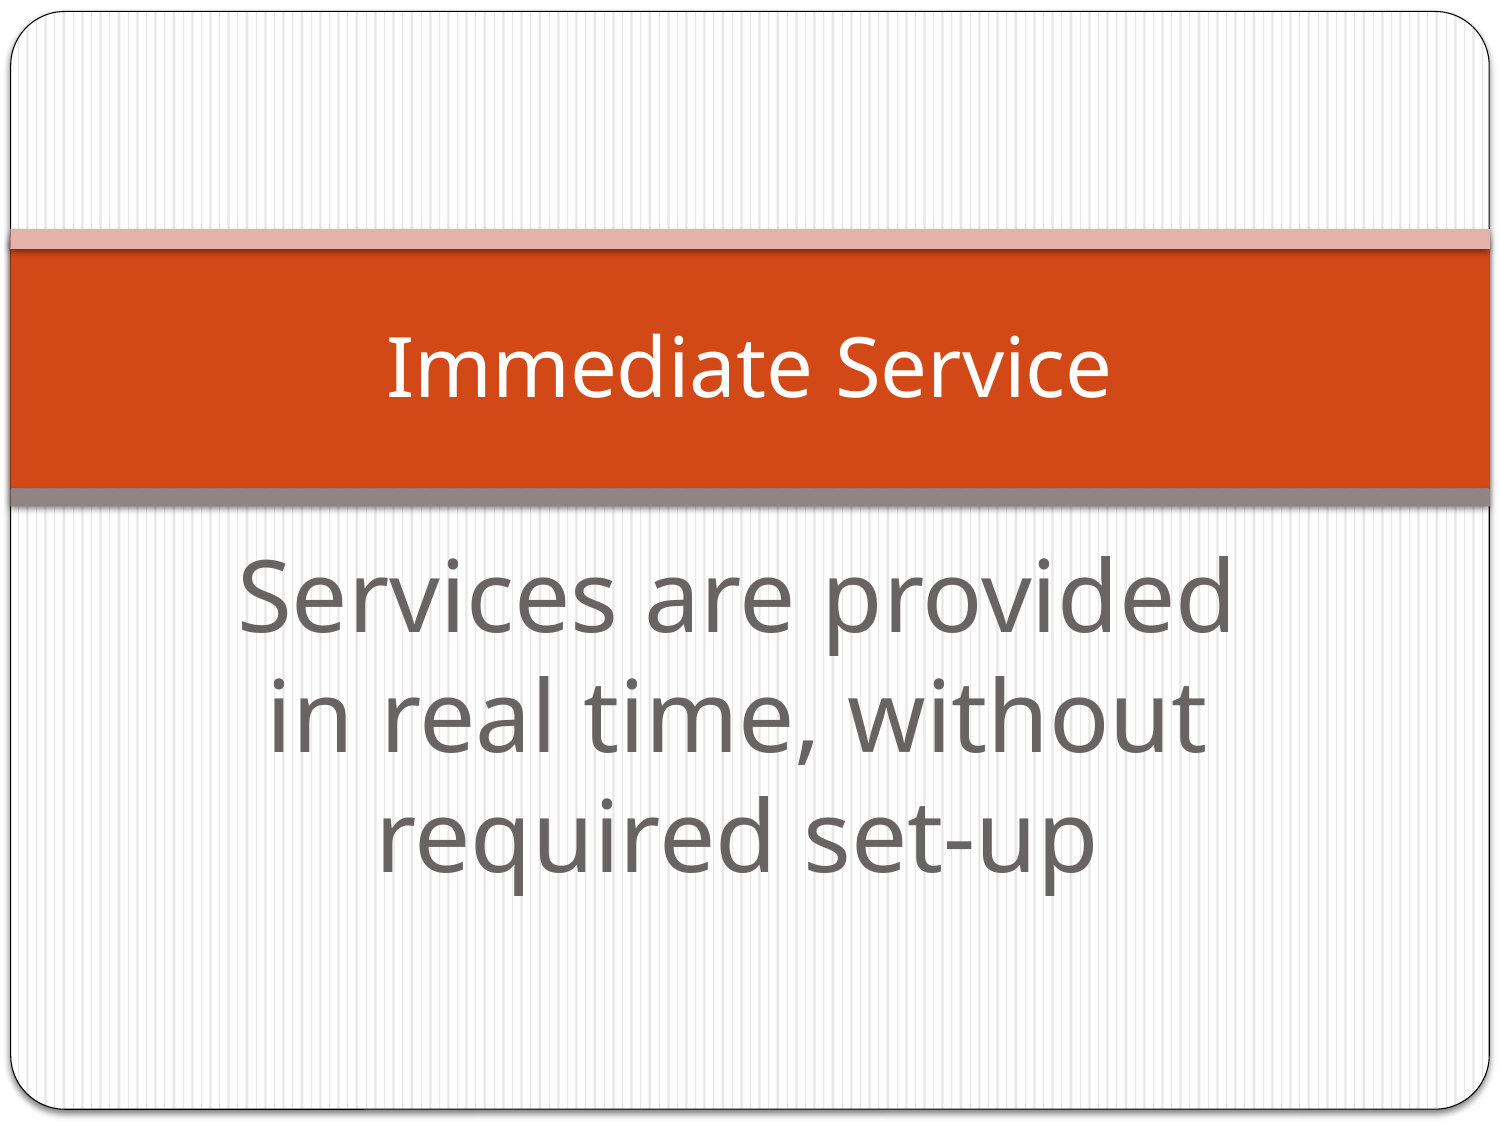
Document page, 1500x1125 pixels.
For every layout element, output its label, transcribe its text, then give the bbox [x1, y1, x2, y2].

subtitle Services are provided in real time, without required set-up [212, 525, 1263, 788]
title Immediate Service [75, 247, 1425, 489]
